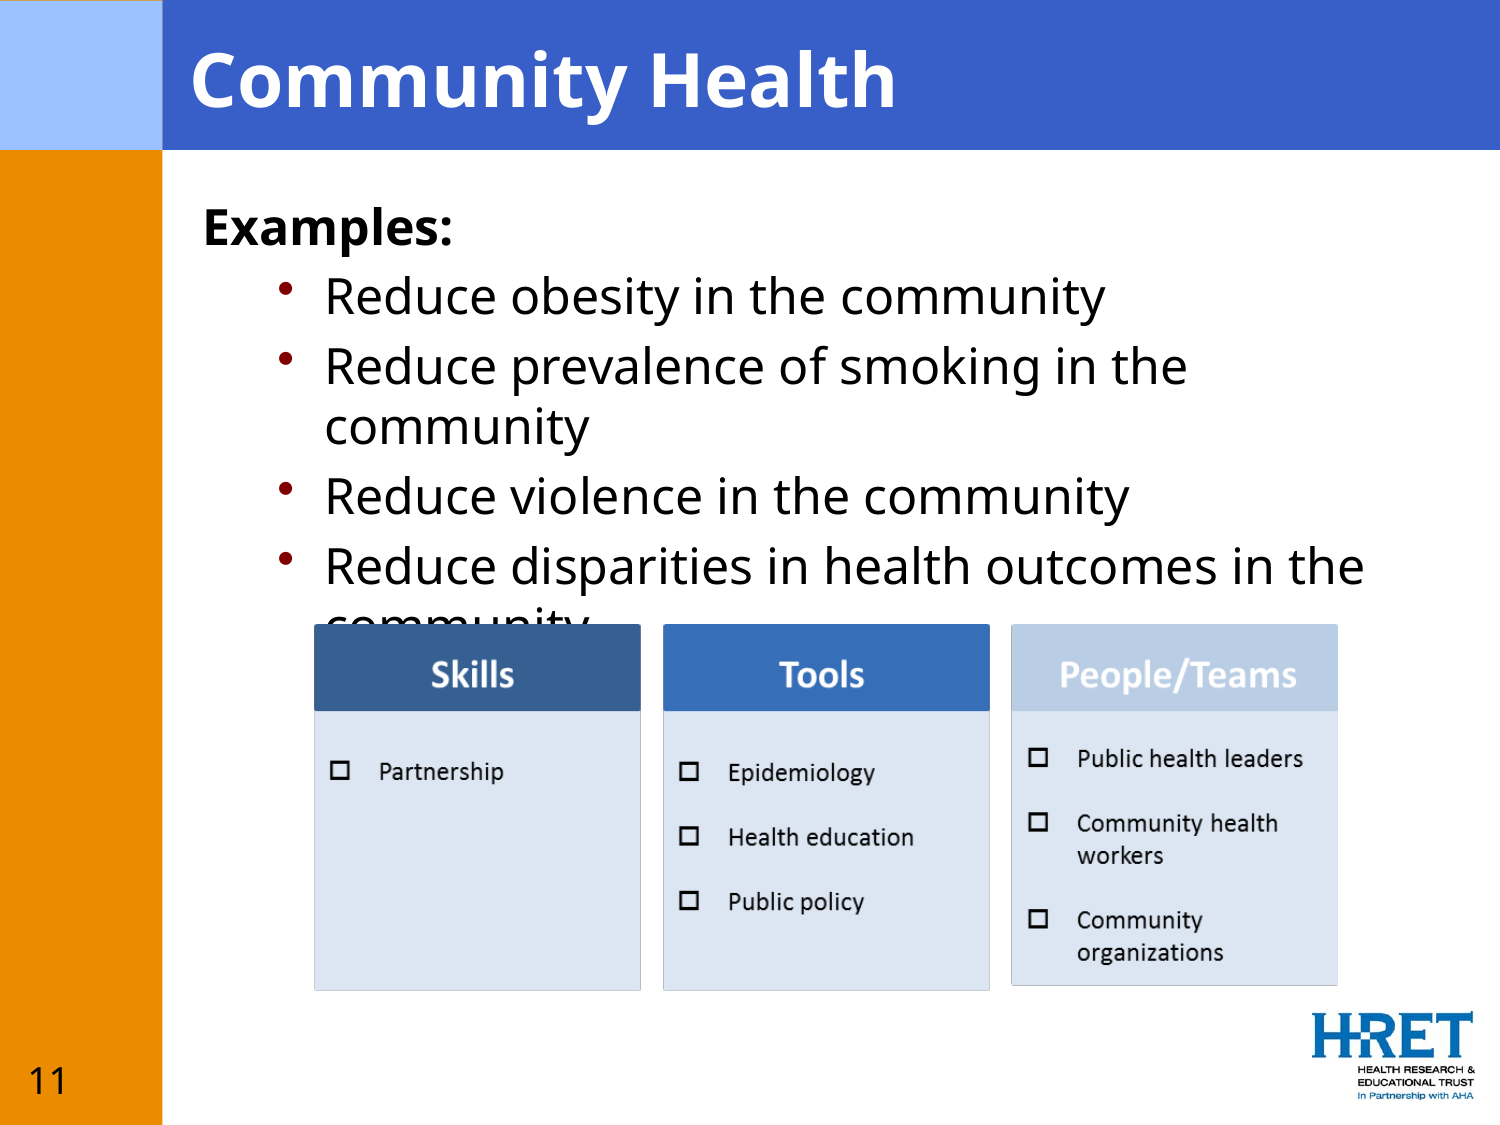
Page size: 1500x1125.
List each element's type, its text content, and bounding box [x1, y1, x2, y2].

text_box 11 [12, 1049, 88, 1110]
picture [312, 624, 1475, 1100]
title Community Health [174, 24, 1438, 150]
list Examples: Reduce obesity in the community Reduce prevalence of smoking in the community Reduce violence in the community Reduce disparities in health outcomes in the community [187, 187, 1450, 993]
